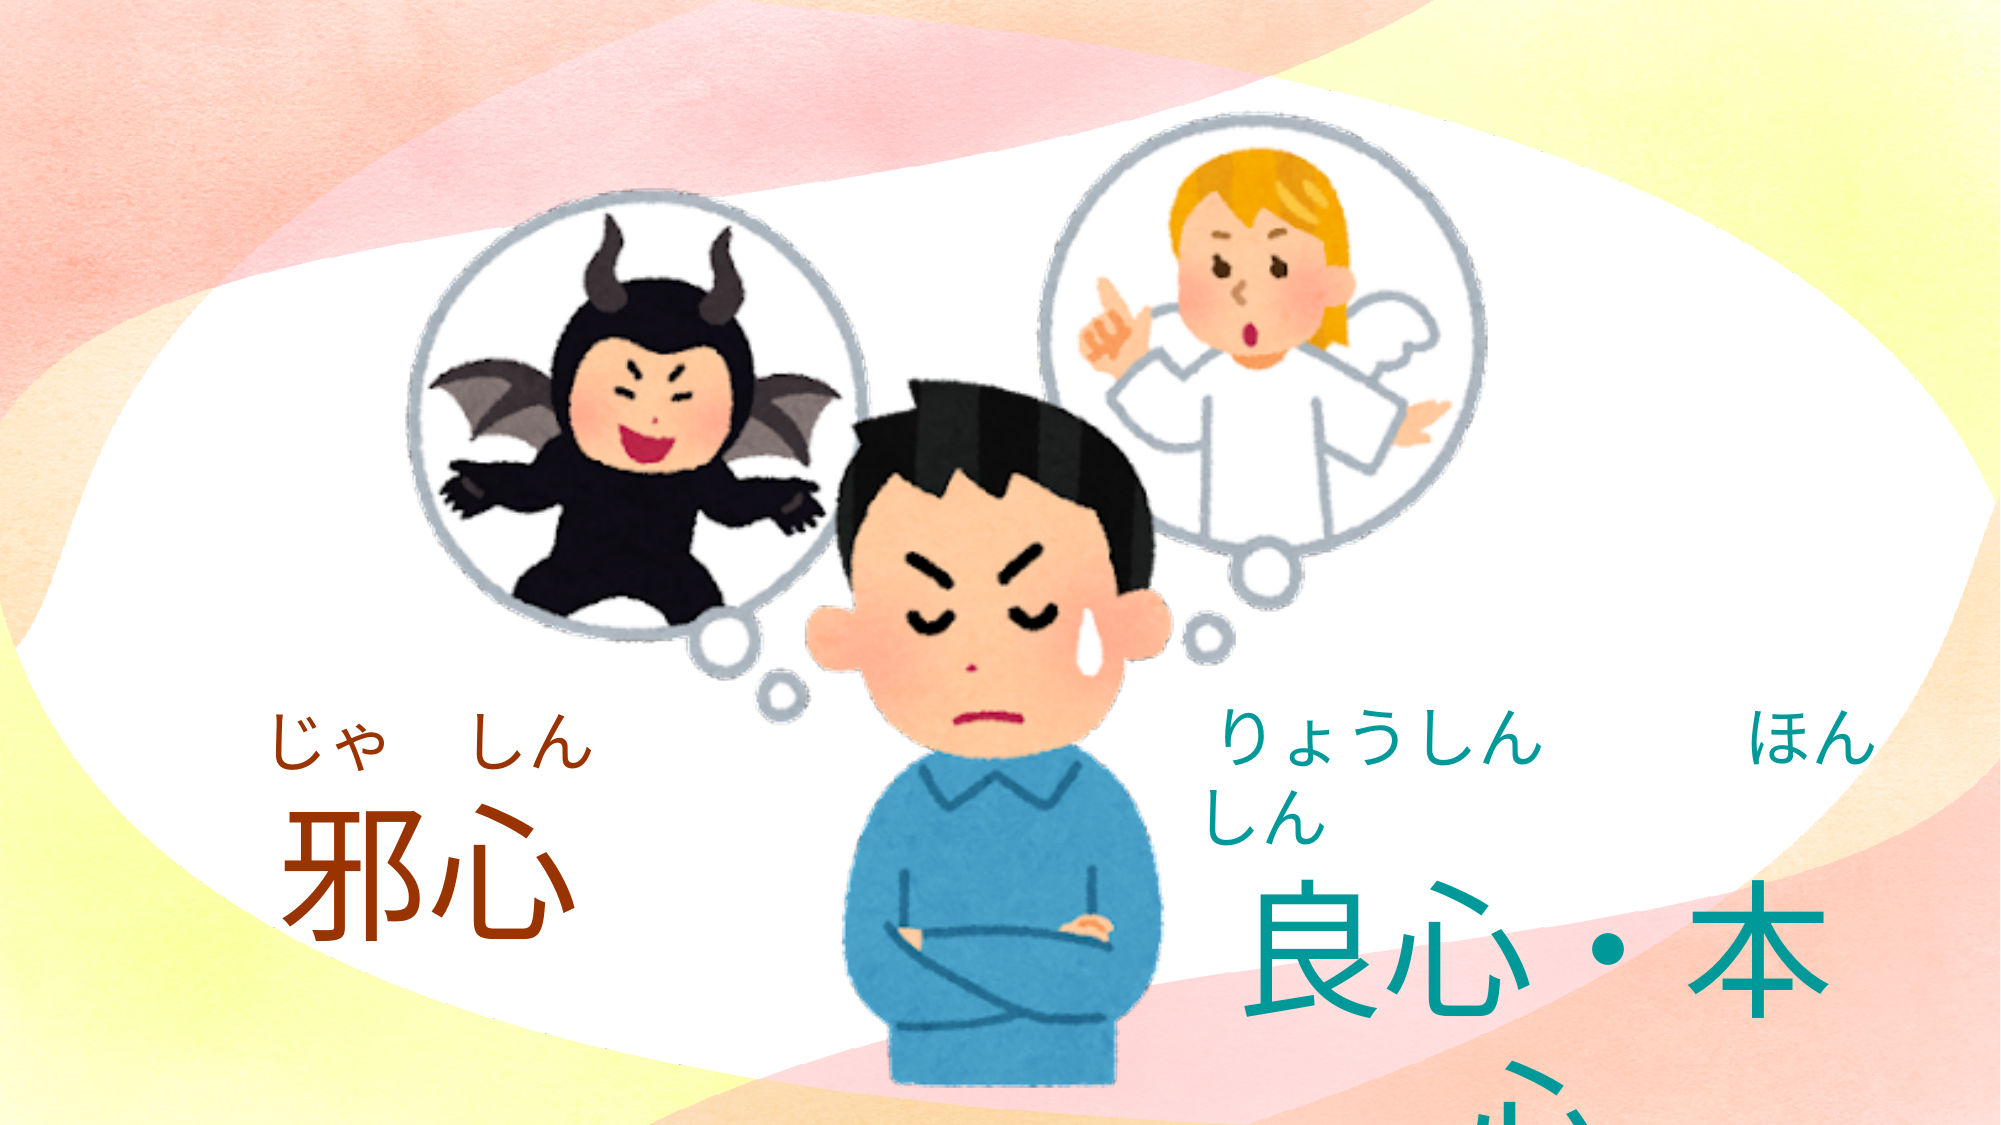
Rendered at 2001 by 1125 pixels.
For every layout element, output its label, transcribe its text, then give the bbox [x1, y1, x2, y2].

text_box じゃ しん 邪心 [213, 692, 394, 967]
picture [0, 0, 2001, 1125]
text_box りょうしん ほん しん 良心・本心 [1505, 688, 1901, 1125]
